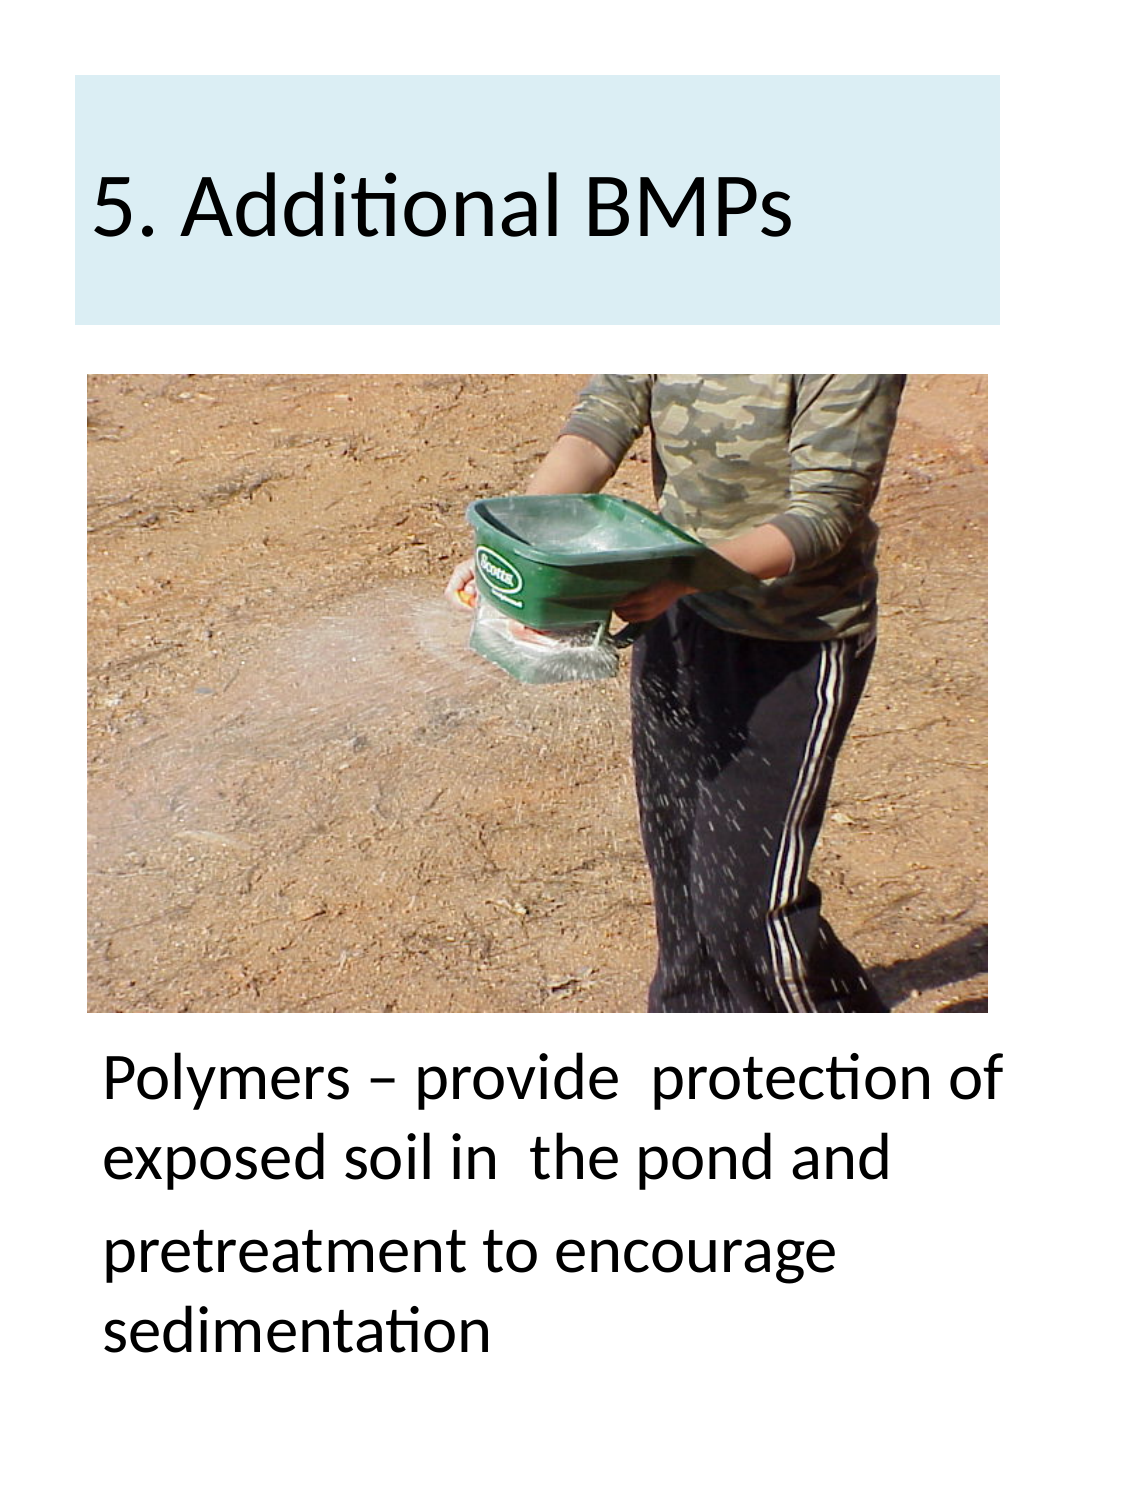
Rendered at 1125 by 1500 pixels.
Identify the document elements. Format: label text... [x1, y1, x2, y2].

title 5. Additional BMPs [75, 75, 1000, 325]
picture [87, 374, 988, 1013]
list Polymers – provide protection of exposed soil in the pond and pretreatment to encourage sedimentation [87, 1025, 1061, 1413]
